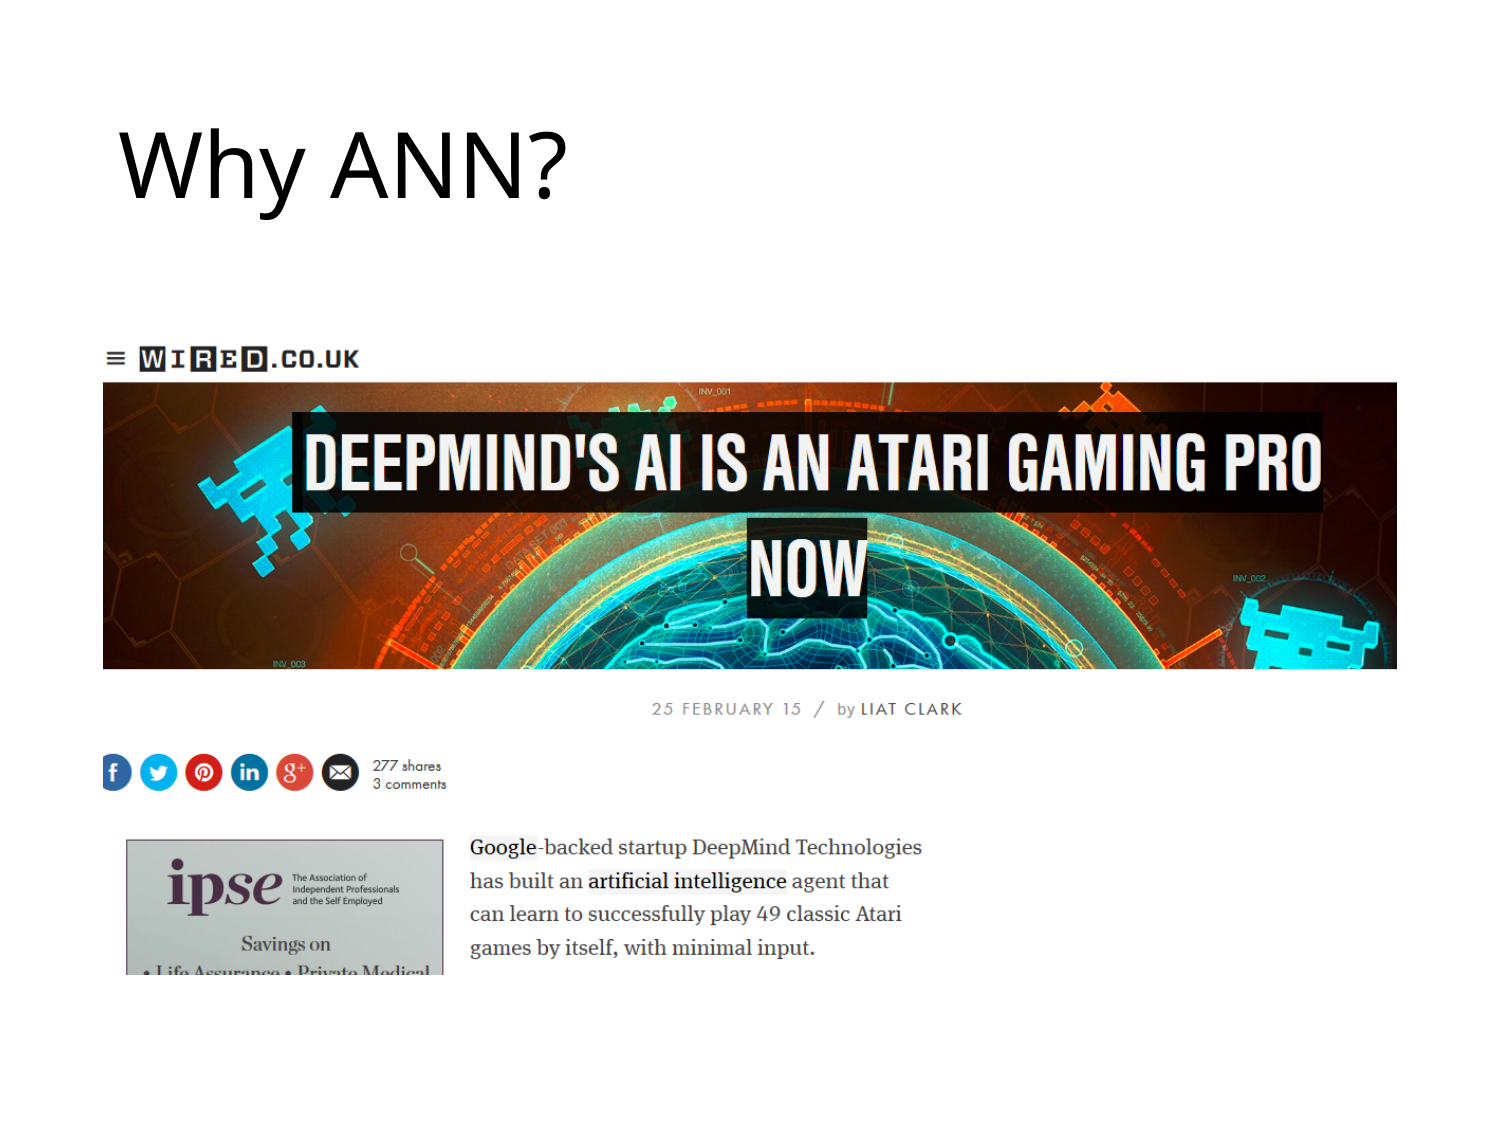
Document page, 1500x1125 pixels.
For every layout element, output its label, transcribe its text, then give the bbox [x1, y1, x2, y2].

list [103, 338, 1397, 975]
title Why ANN? [103, 59, 1397, 278]
